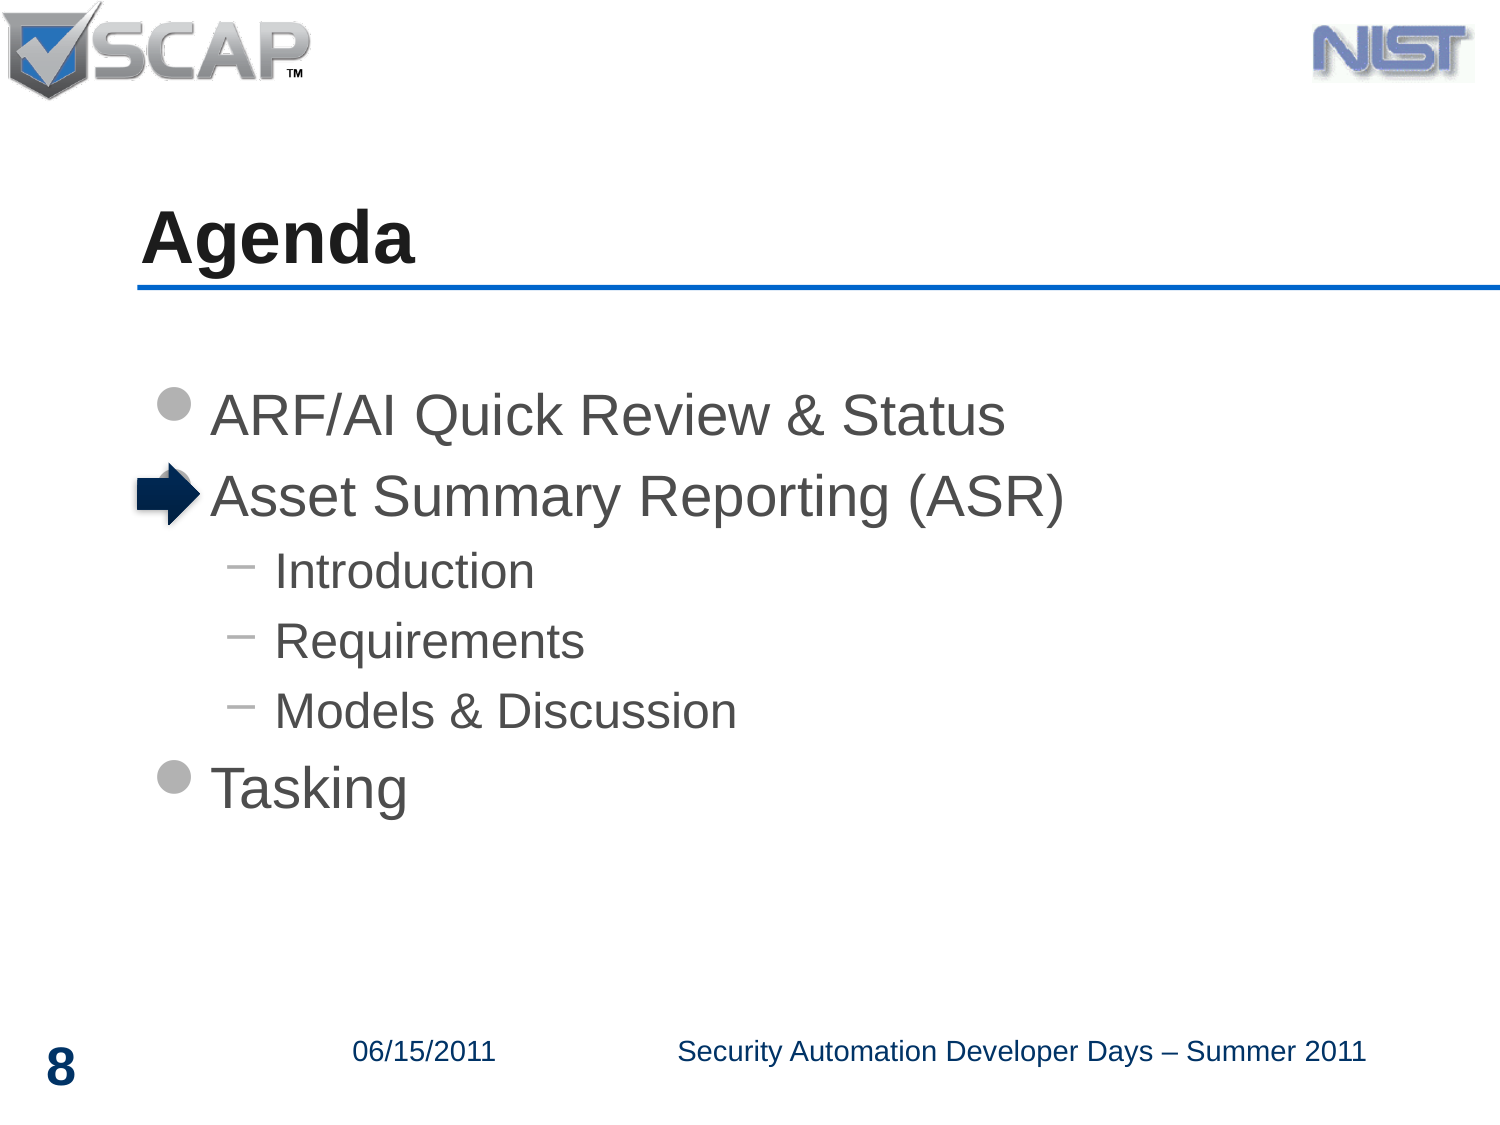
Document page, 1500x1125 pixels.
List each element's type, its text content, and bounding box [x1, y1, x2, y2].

list ARF/AI Quick Review & Status Asset Summary Reporting (ASR) Introduction Requirements Models & Discussion Tasking [137, 287, 1400, 1026]
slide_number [337, 1025, 662, 1103]
footer Security Automation Developer Days – Summer 2011 [662, 1025, 1426, 1103]
text_box [137, 462, 200, 525]
title Agenda [124, 99, 1426, 288]
slide_number 8 [13, 1023, 111, 1105]
picture [1312, 24, 1475, 83]
picture [0, 0, 313, 103]
